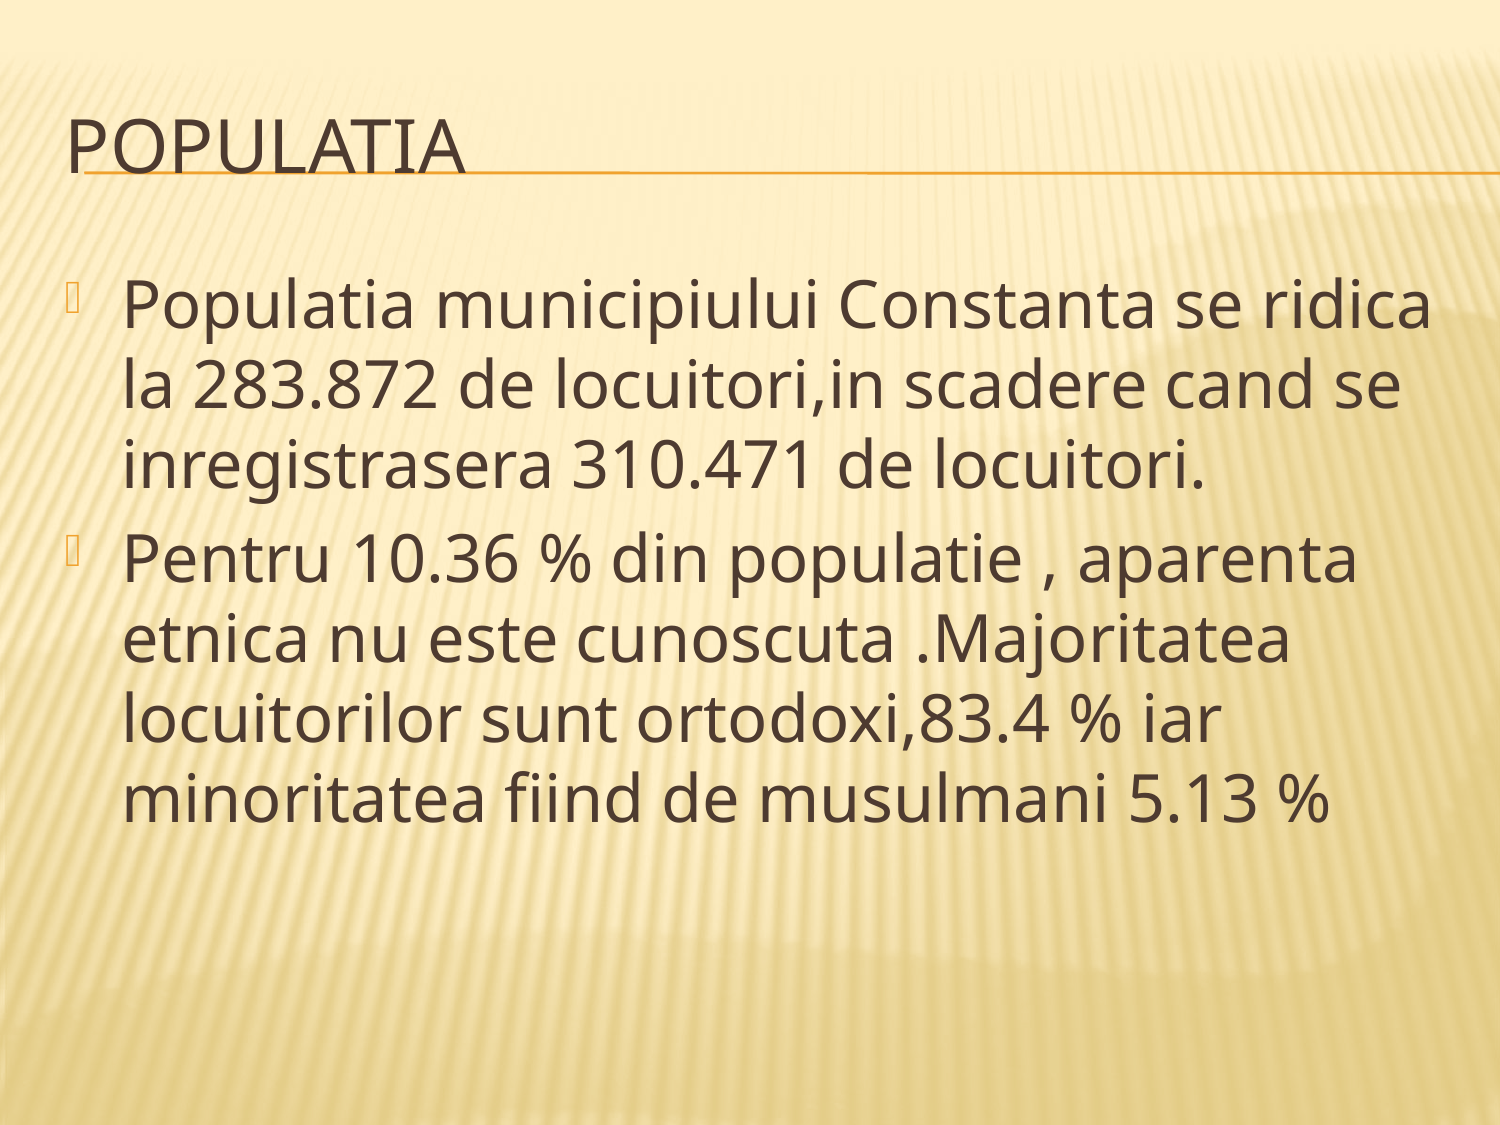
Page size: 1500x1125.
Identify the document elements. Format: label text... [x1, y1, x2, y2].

list Populatia municipiului Constanta se ridica la 283.872 de locuitori,in scadere cand se inregistrasera 310.471 de locuitori. Pentru 10.36 % din populatie , aparenta etnica nu este cunoscuta .Majoritatea locuitorilor sunt ortodoxi,83.4 % iar minoritatea fiind de musulmani 5.13 % [50, 254, 1475, 998]
title populatia [50, 75, 1475, 213]
